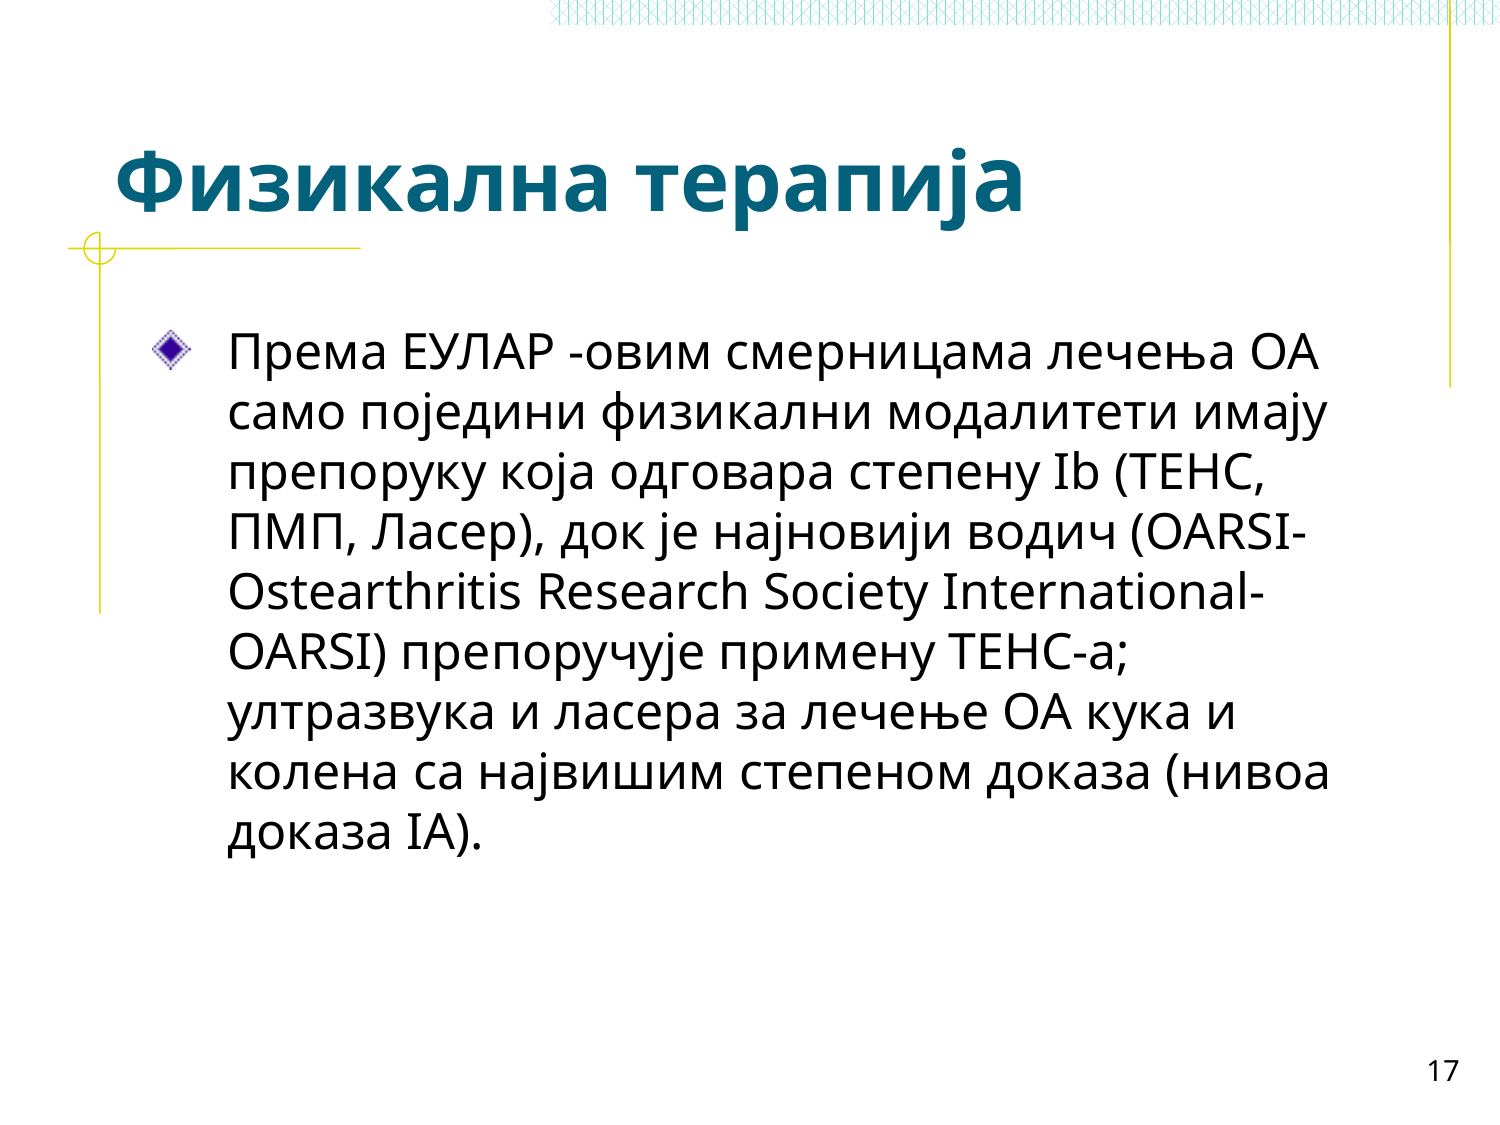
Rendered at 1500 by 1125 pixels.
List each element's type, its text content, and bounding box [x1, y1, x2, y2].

slide_number 17 [1162, 1025, 1475, 1100]
title Физикална терапија [99, 49, 1376, 238]
picture [152, 330, 191, 370]
list Према ЕУЛАР -овим смерницама лечења ОА само поједини физикални модалитети имају препоруку која одговара степену Ib (ТЕНС, ПМП, Ласер), док је најновији водич (OARSI- Ostearthritis Research Society International-OARSI) препоручује примену ТЕНС-а; ултразвука и ласера за лечење ОА кука и колена са највишим степеном доказа (нивоа доказа IA). [137, 312, 1413, 988]
